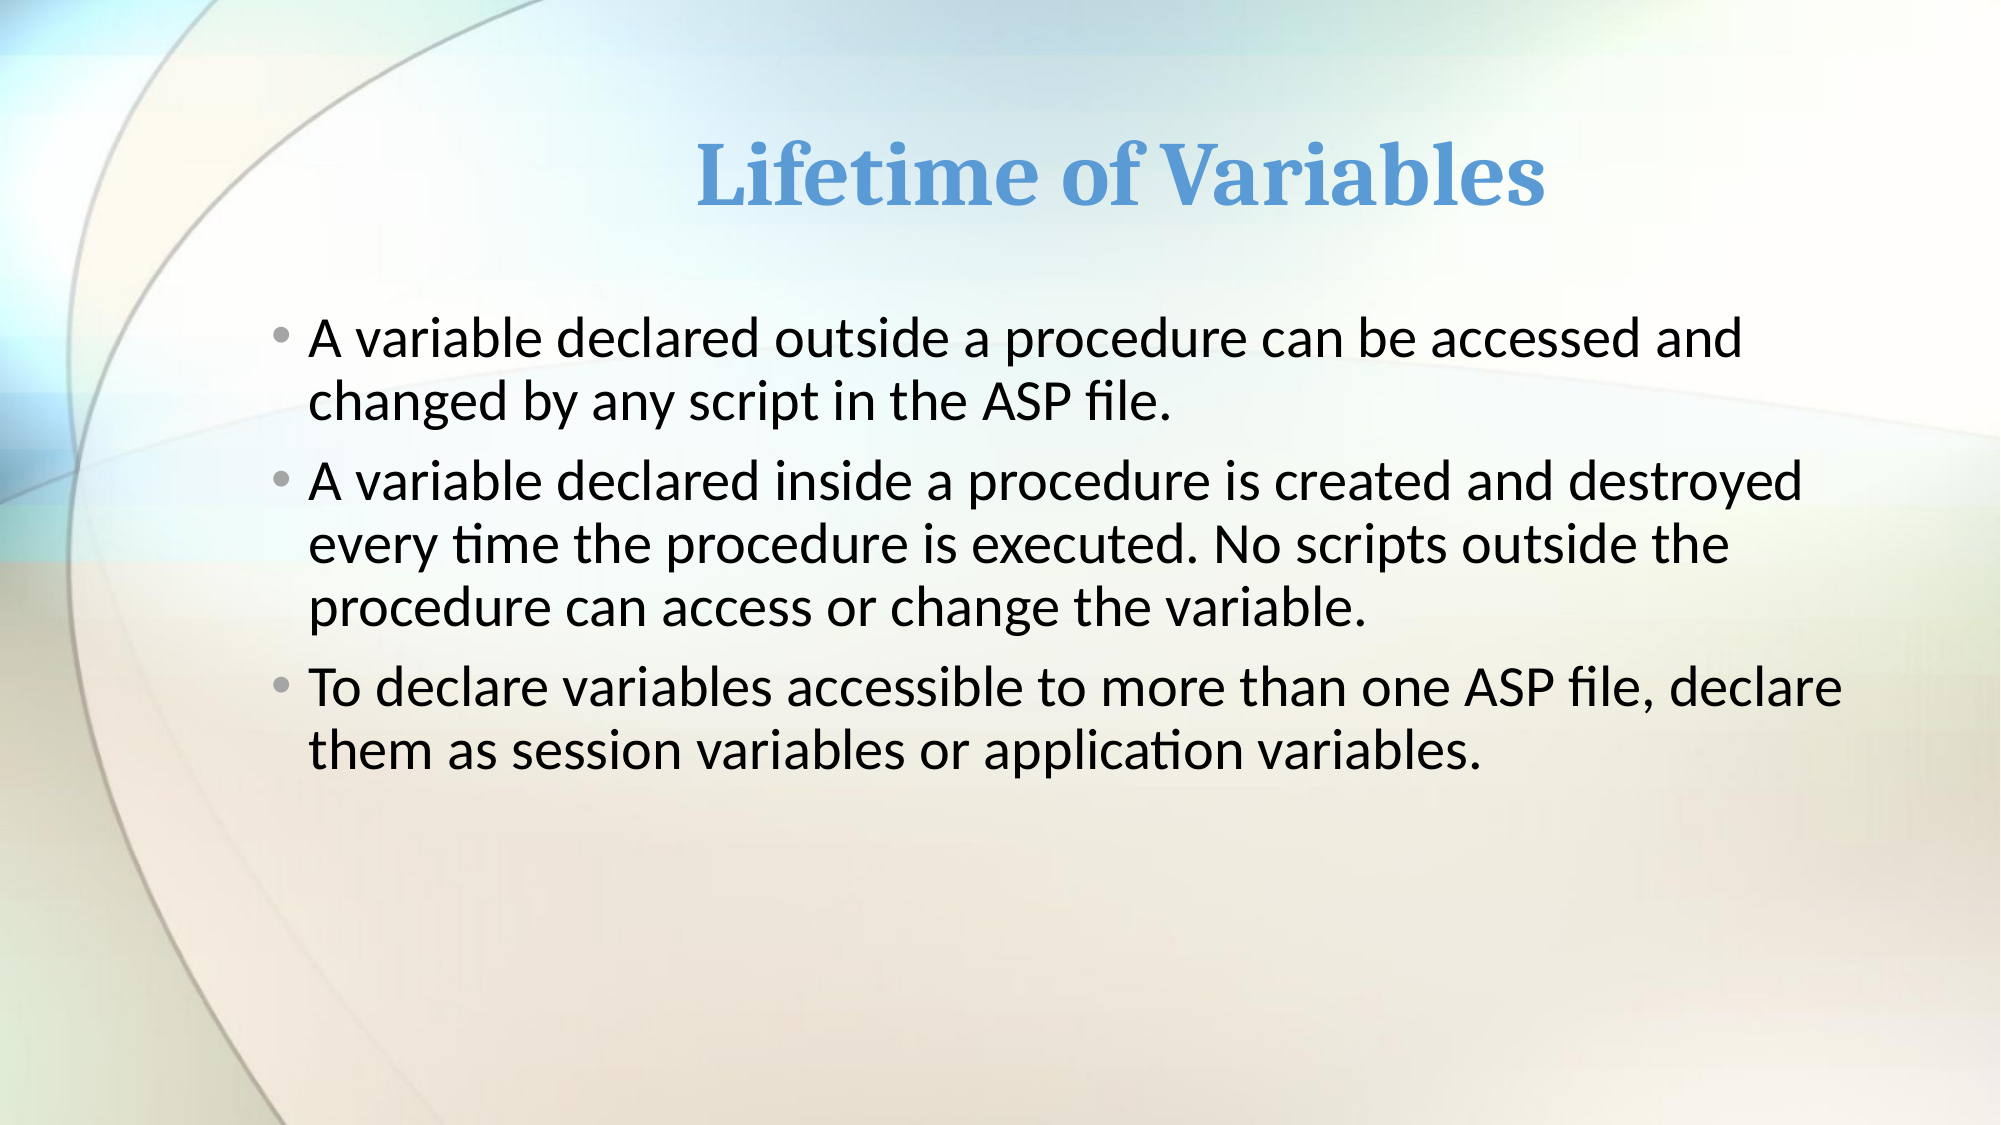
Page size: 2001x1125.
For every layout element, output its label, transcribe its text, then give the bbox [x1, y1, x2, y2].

title Lifetime of Variables [381, 59, 1863, 278]
list A variable declared outside a procedure can be accessed and changed by any script in the ASP file. A variable declared inside a procedure is created and destroyed every time the procedure is executed. No scripts outside the procedure can access or change the variable. To declare variables accessible to more than one ASP file, declare them as session variables or application variables. [256, 299, 1863, 1014]
picture [0, 0, 2001, 1125]
